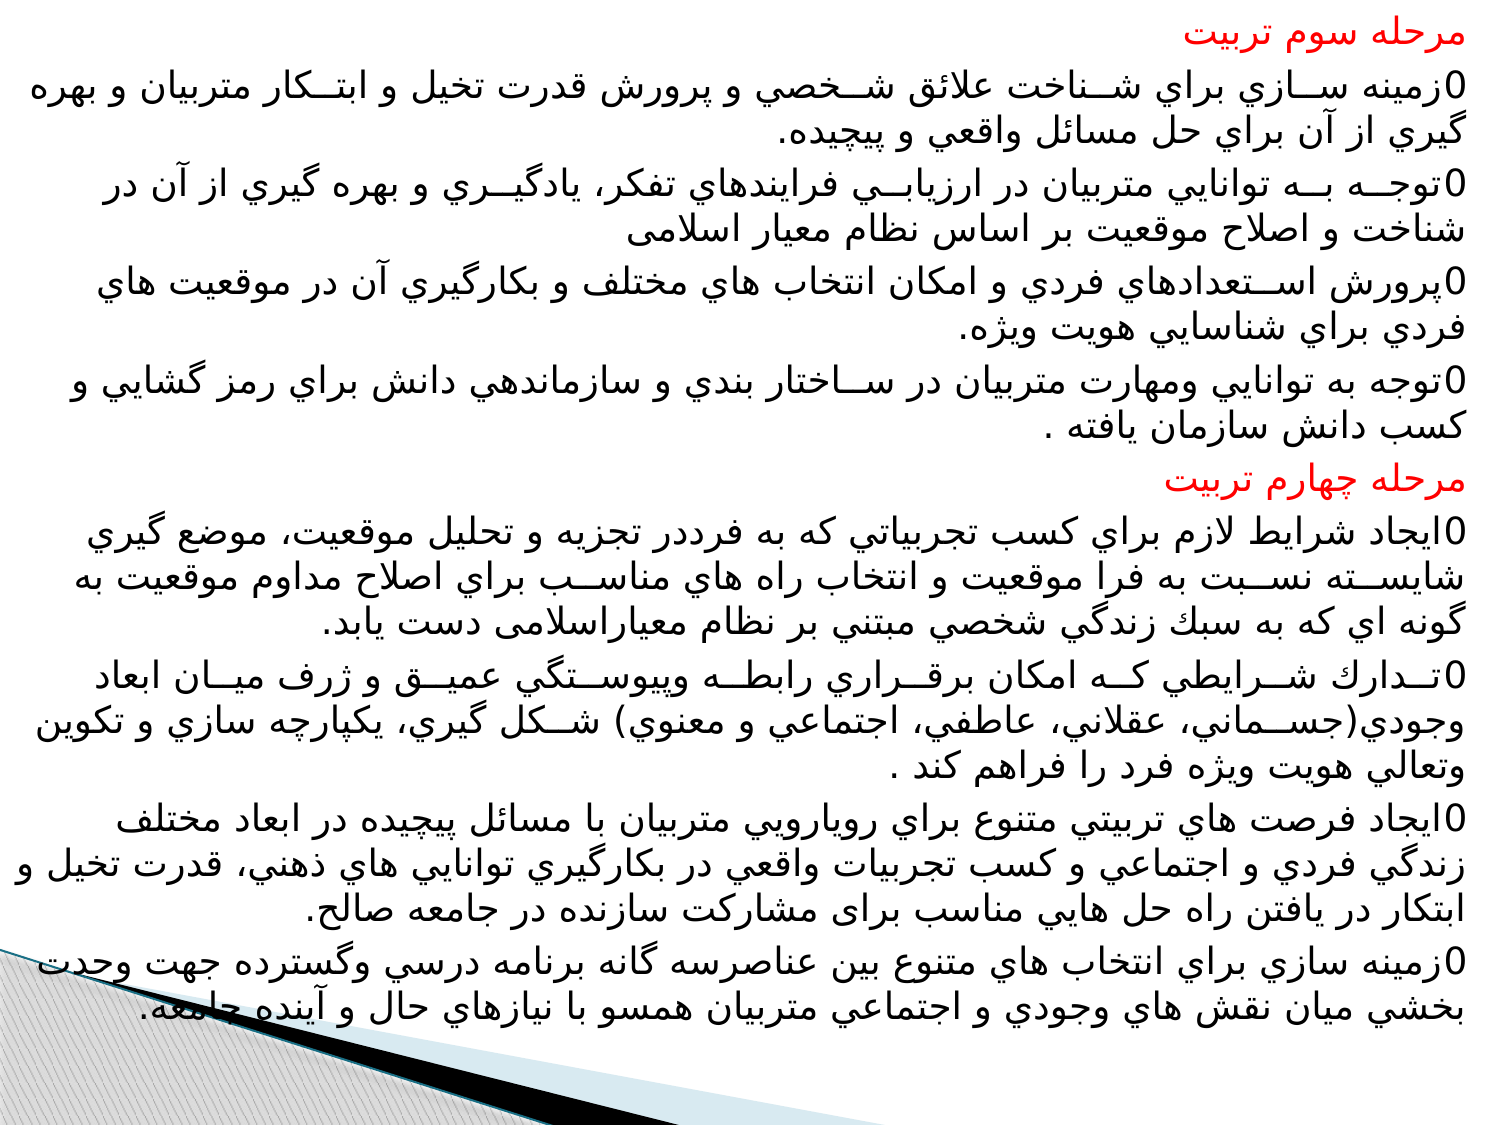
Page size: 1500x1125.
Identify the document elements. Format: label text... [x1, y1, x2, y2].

list مرحله سوم تربيت 0زمينه ســازي براي شــناخت علائق شــخصي و پرورش قدرت تخيل و ابتــكار متربيان و بهره گيري از آن براي حل مسائل واقعي و پيچيده. 0توجــه بــه توانايي متربيان در ارزيابــي فرايندهاي تفكر، يادگيــري و بهره گيري از آن در شناخت و اصلاح موقعيت بر اساس نظام معيار اسلامی 0پرورش اســتعدادهاي فردي و امكان انتخاب هاي مختلف و بكارگيري آن در موقعيت هاي فردي براي شناسايي هويت ويژه. 0توجه به توانايي ومهارت متربيان در ســاختار بندي و سازماندهي دانش براي رمز گشايي و كسب دانش سازمان يافته . مرحله چهارم تربيت 0ايجاد شرايط لازم براي كسب تجربياتي كه به فرددر تجزيه و تحليل موقعيت، موضع گيري شايســته نســبت به فرا موقعيت و انتخاب راه هاي مناســب براي اصلاح مداوم موقعيت به گونه اي كه به سبك زندگي شخصي مبتني بر نظام معياراسلامی دست يابد. 0تــدارك شــرايطي كــه امكان برقــراري رابطــه وپيوســتگي عميــق و ژرف ميــان ابعاد وجودي(جســماني، عقلاني، عاطفي، اجتماعي و معنوي) شــكل گيري، يكپارچه سازي و تکوين وتعالي هويت ويژه فرد را فراهم كند . 0ايجاد فرصت هاي تربيتي متنوع براي رويارويي متربيان با مسائل پيچيده در ابعاد مختلف زندگي فردي و اجتماعي و کسب تجربيات واقعي در بکارگيري توانايي هاي ذهني، قدرت تخيل و ابتكار در يافتن راه حل هايي مناسب برای مشارکت سازنده در جامعه صالح. 0زمينه سازي براي انتخاب هاي متنوع بين عناصرسه گانه برنامه درسي وگسترده جهت وحدت بخشي ميان نقش هاي وجودي و اجتماعي متربيان همسو با نيازهاي حال و آينده جامعه. [0, 0, 1500, 1125]
